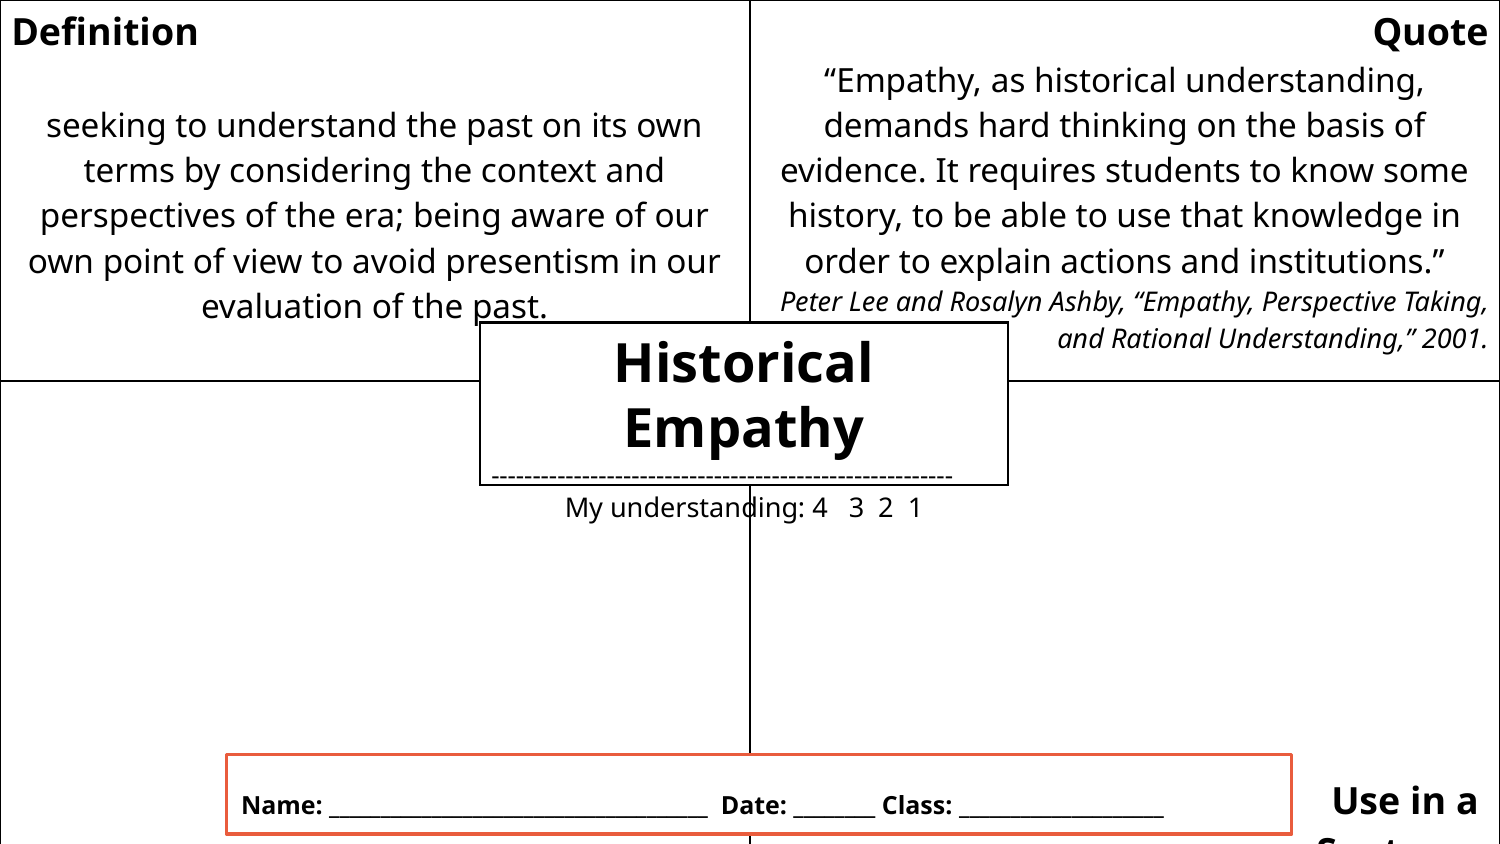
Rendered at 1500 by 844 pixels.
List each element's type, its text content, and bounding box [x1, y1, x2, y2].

table_cell Question [1, 382, 749, 844]
text_box Name: _____________________________________ Date: ________ Class: ____________________ [226, 754, 1292, 834]
table_header Definition seeking to understand the past on its own terms by considering the context and perspectives of the era; being aware of our own point of view to avoid presentism in our evaluation of the past. [1, 1, 749, 380]
table_header Quote “Empathy, as historical understanding, demands hard thinking on the basis of evidence. It requires students to know some history, to be able to use that knowledge in order to explain actions and institutions.” Peter Lee and Rosalyn Ashby, “Empathy, Perspective Taking, and Rational Understanding,” 2001. [751, 1, 1499, 380]
table_cell Use in a Sentence [751, 382, 1499, 844]
text_box Historical Empathy -------------------------------------------------------- My understanding: 4 3 2 1 [480, 322, 1008, 486]
